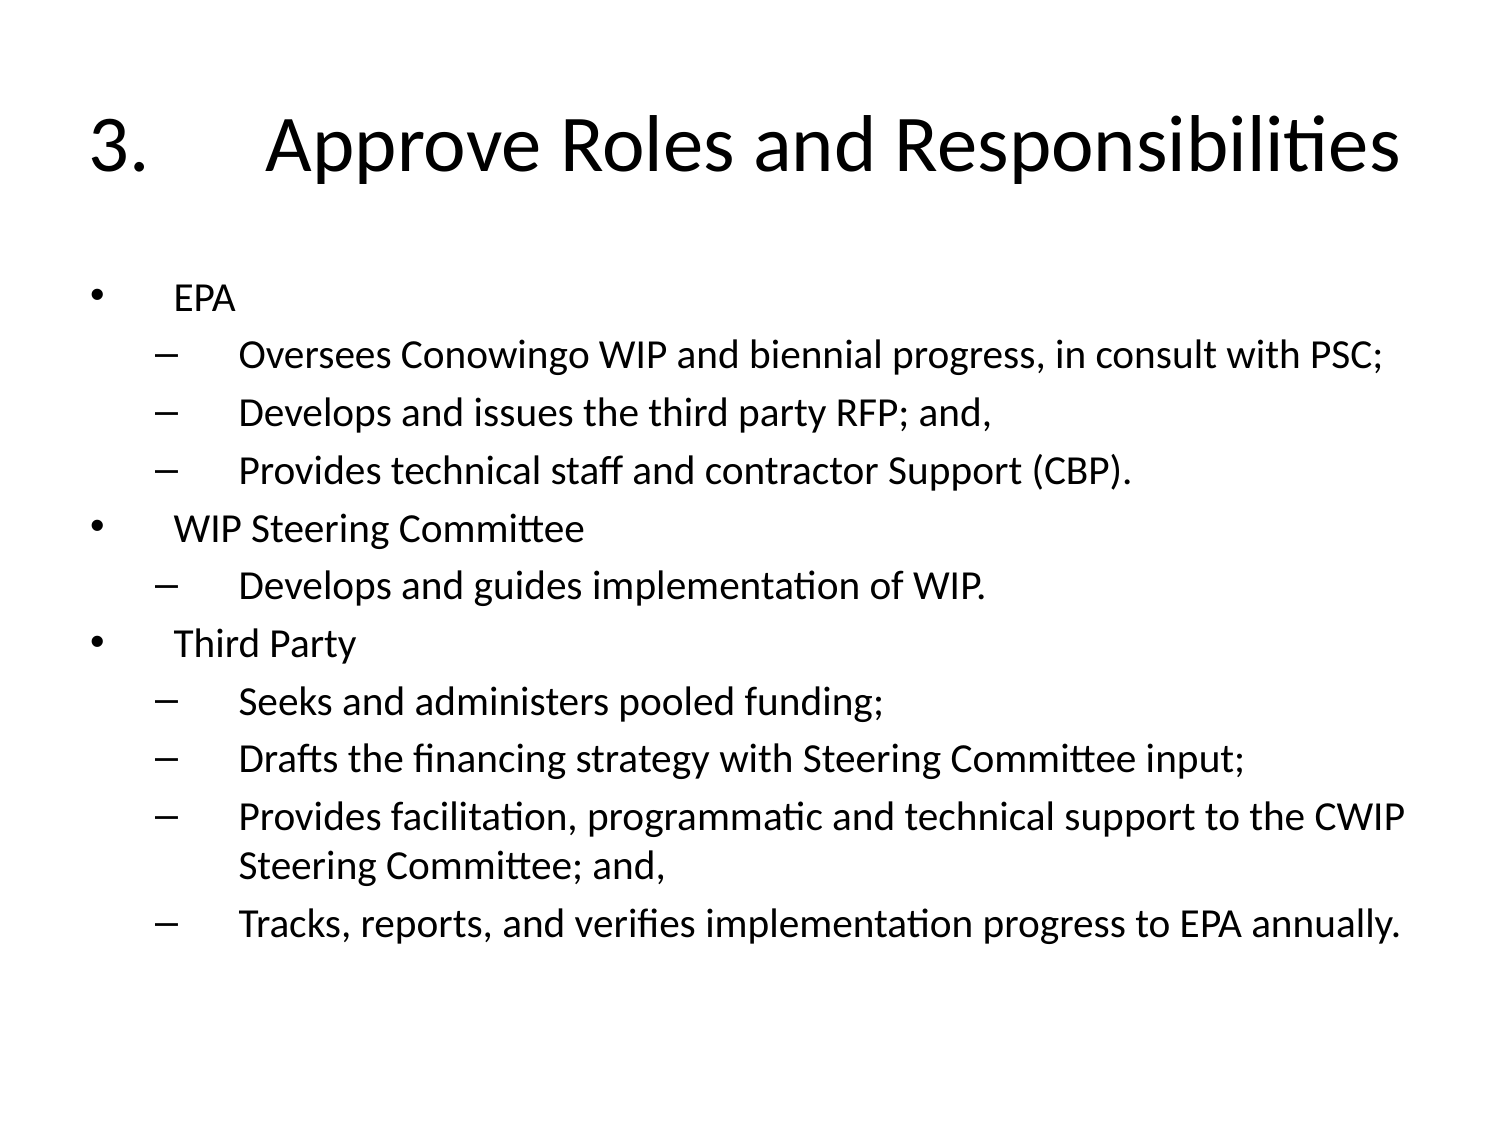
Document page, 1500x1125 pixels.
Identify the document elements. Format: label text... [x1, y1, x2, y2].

list EPA Oversees Conowingo WIP and biennial progress, in consult with PSC; Develops and issues the third party RFP; and, Provides technical staff and contractor Support (CBP). WIP Steering Committee Develops and guides implementation of WIP. Third Party Seeks and administers pooled funding; Drafts the financing strategy with Steering Committee input; Provides facilitation, programmatic and technical support to the CWIP Steering Committee; and, Tracks, reports, and verifies implementation progress to EPA annually. [75, 262, 1425, 1005]
title Approve Roles and Responsibilities [37, 45, 1475, 233]
